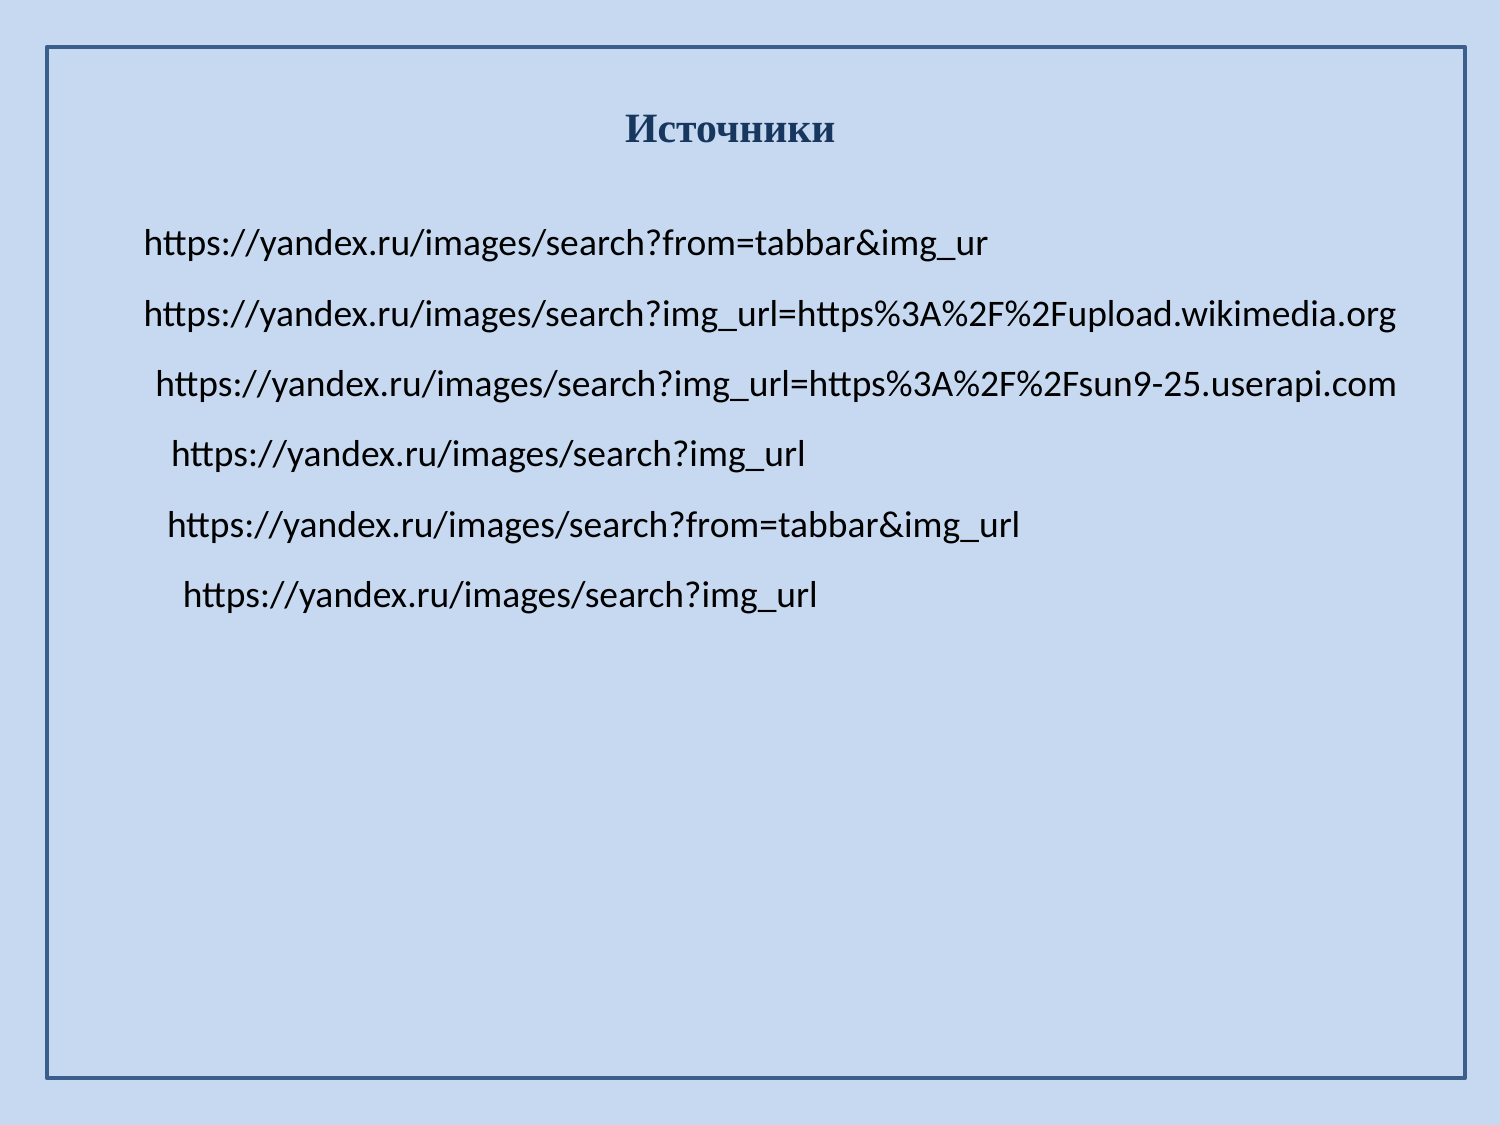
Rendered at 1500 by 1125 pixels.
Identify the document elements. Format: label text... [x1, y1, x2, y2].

text_box https://yandex.ru/images/search?img_url [156, 421, 822, 482]
text_box https://yandex.ru/images/search?from=tabbar&img_ur [128, 210, 1278, 271]
text_box Источники [610, 93, 851, 159]
text_box [45, 45, 1467, 1080]
text_box https://yandex.ru/images/search?img_url=https%3A%2F%2Fsun9-25.userapi.com [140, 351, 1418, 412]
text_box https://yandex.ru/images/search?from=tabbar&img_url [152, 492, 1196, 552]
text_box https://yandex.ru/images/search?img_url [168, 562, 834, 623]
text_box https://yandex.ru/images/search?img_url=https%3A%2F%2Fupload.wikimedia.org [128, 281, 1454, 341]
